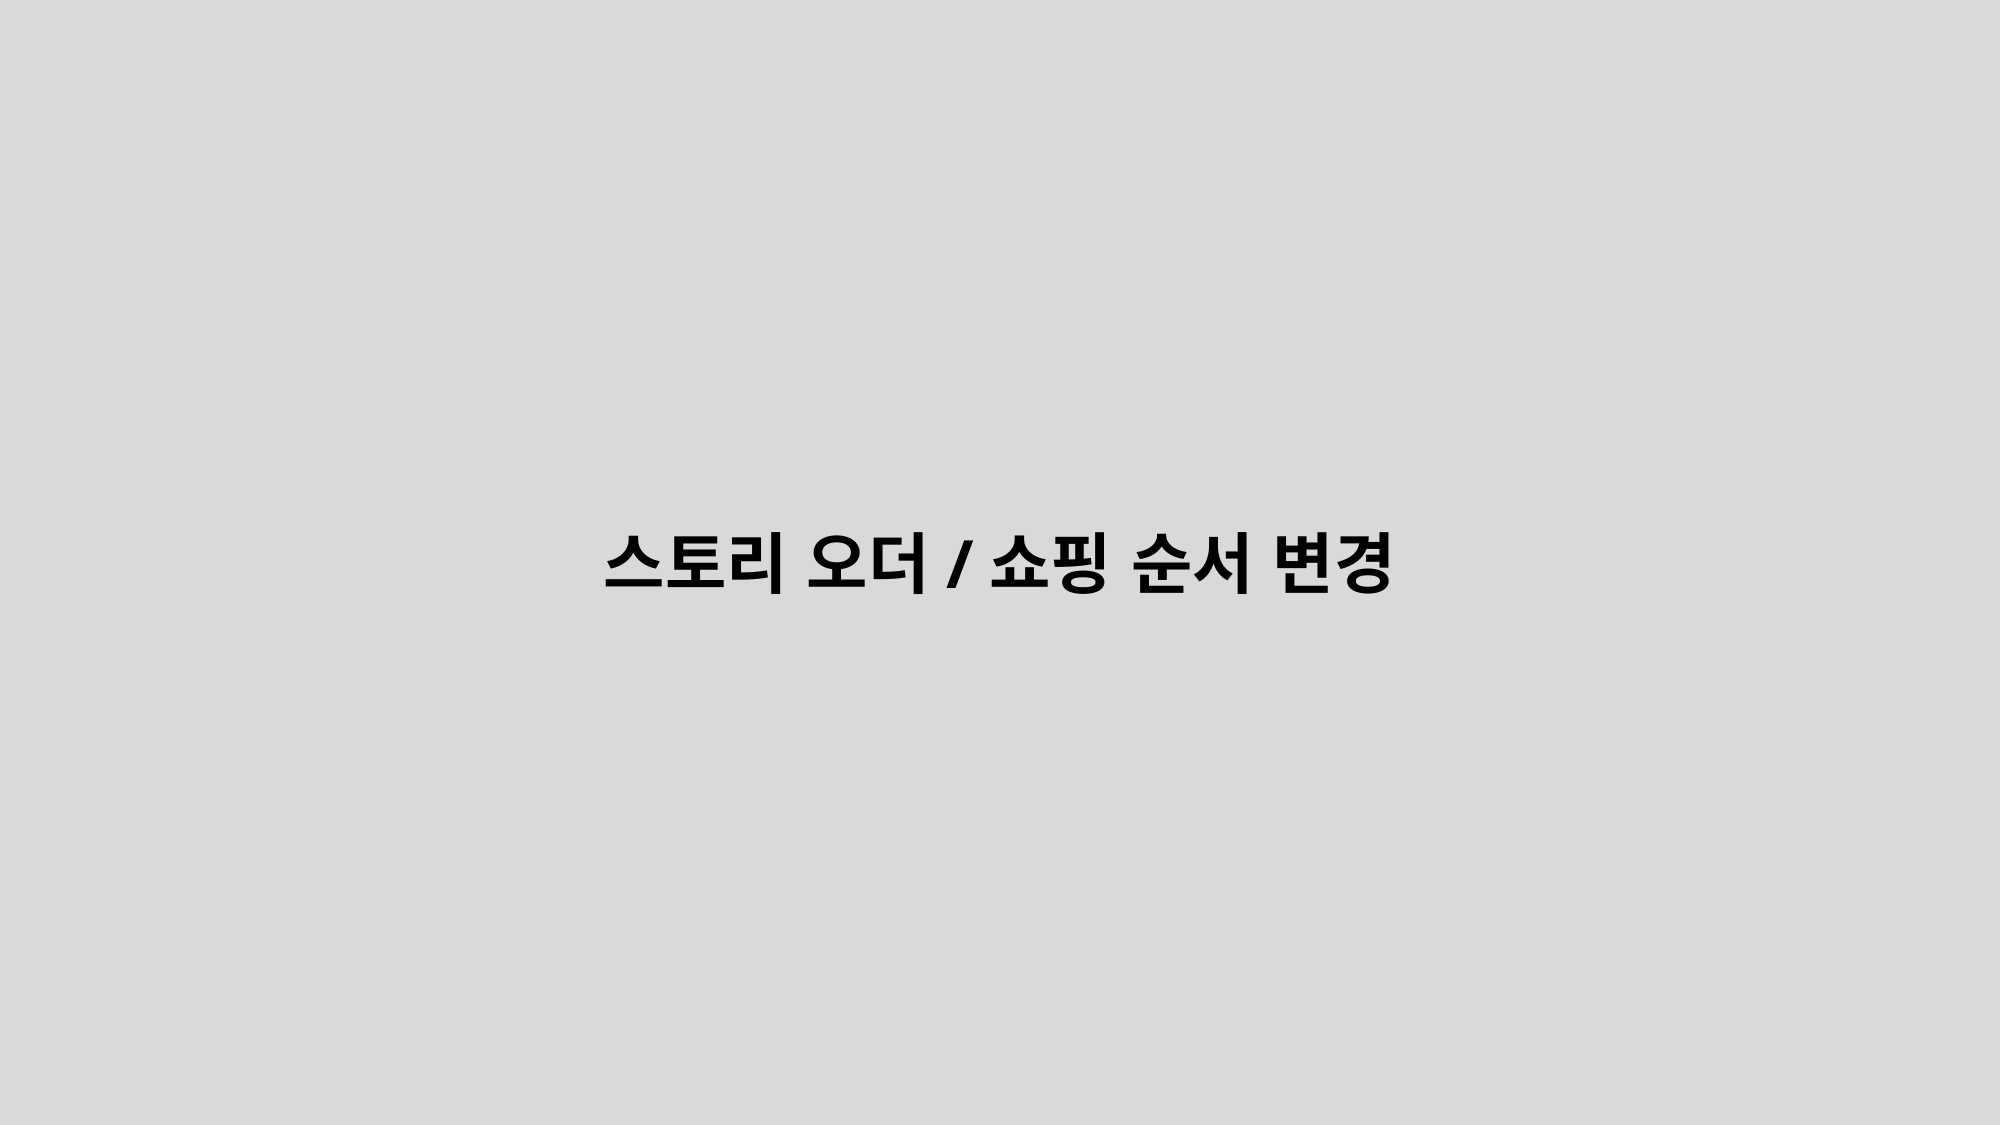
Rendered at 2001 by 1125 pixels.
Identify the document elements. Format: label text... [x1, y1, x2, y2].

text_box 스토리 오더/쇼핑 순서 변경 [494, 514, 1506, 610]
